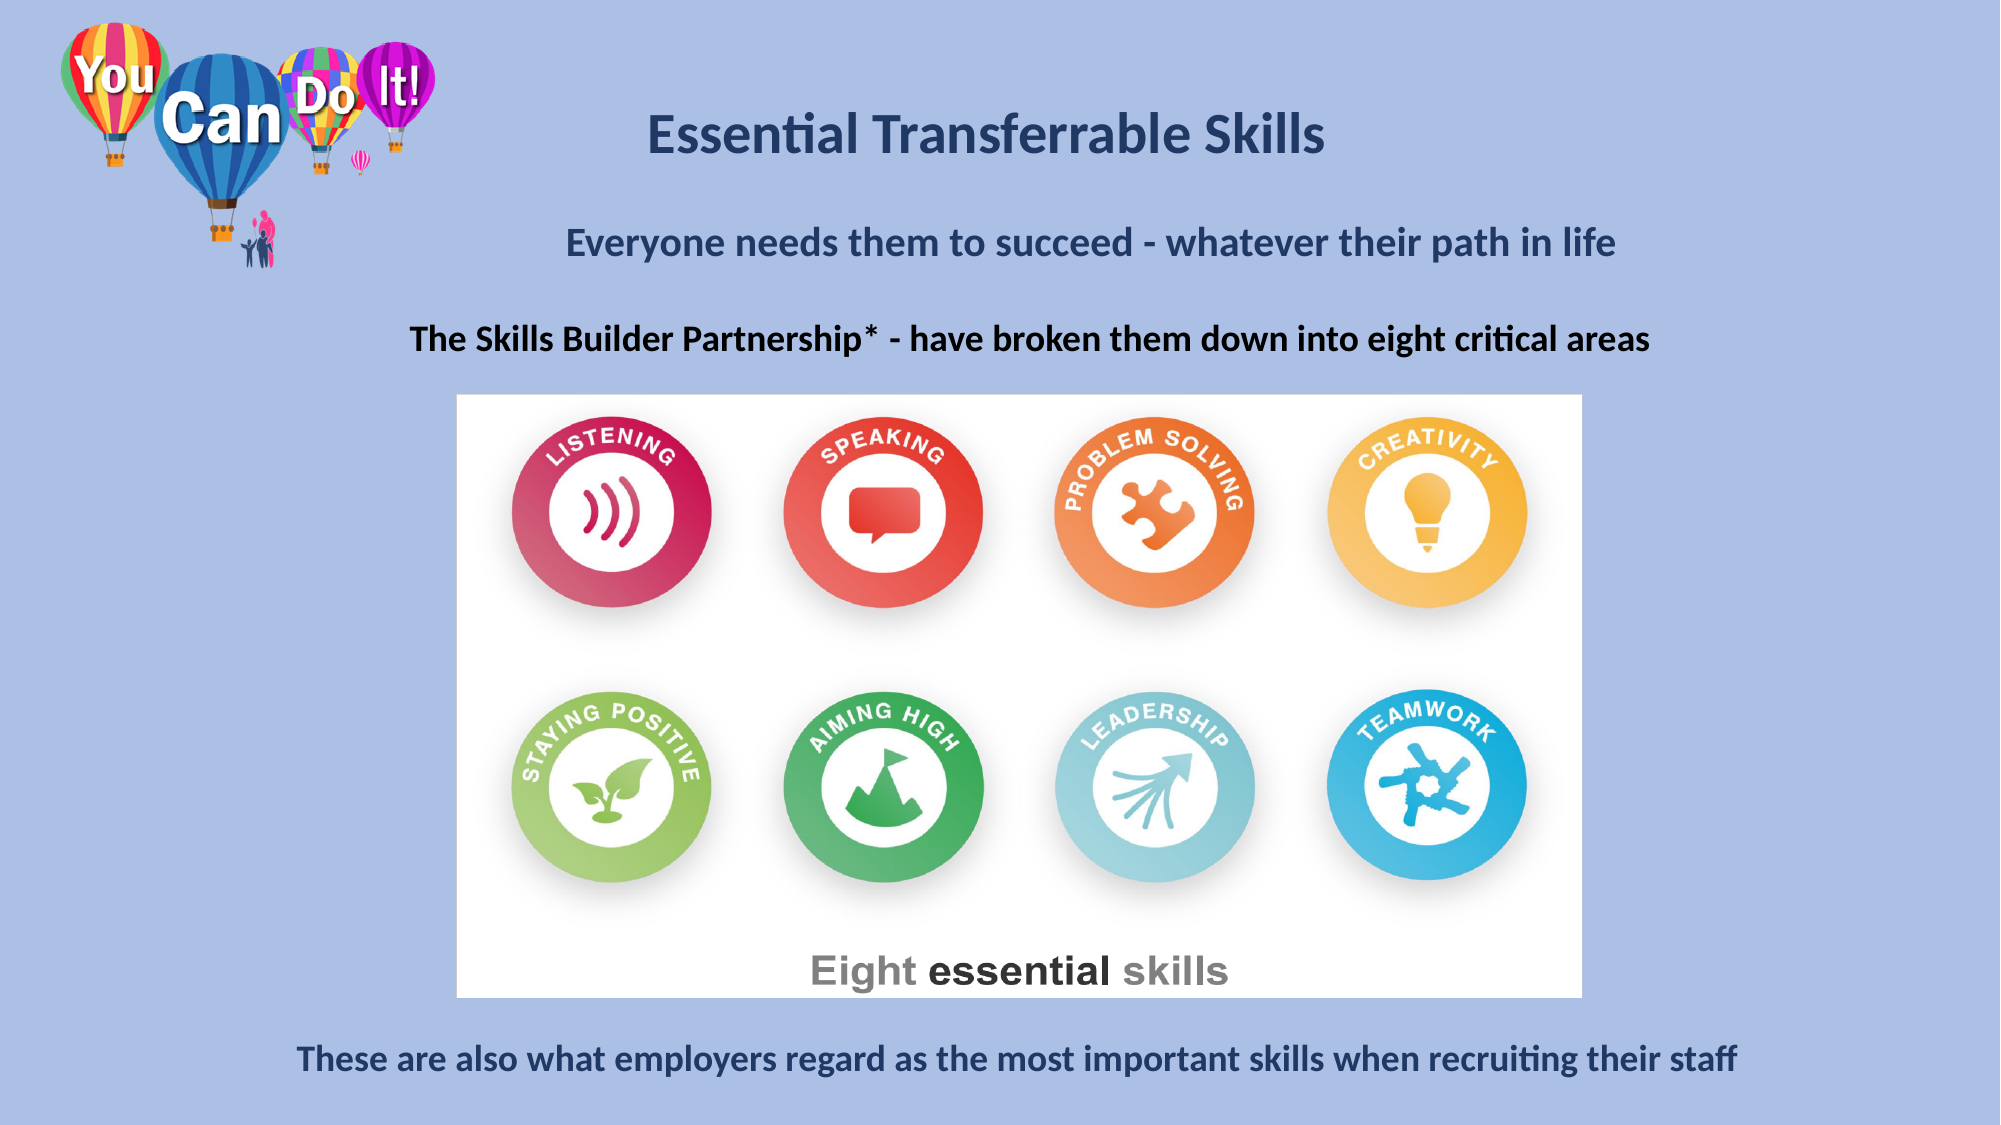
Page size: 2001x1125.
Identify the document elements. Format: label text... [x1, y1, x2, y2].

text_box Essential Transferrable Skills Everyone needs them to succeed - whatever their path in life The Skills Builder Partnership* - have broken them down into eight critical areas [72, 37, 1904, 458]
picture [455, 394, 1583, 998]
picture [43, 17, 451, 301]
text_box These are also what employers regard as the most important skills when recruiting their staff [72, 1026, 1964, 1087]
